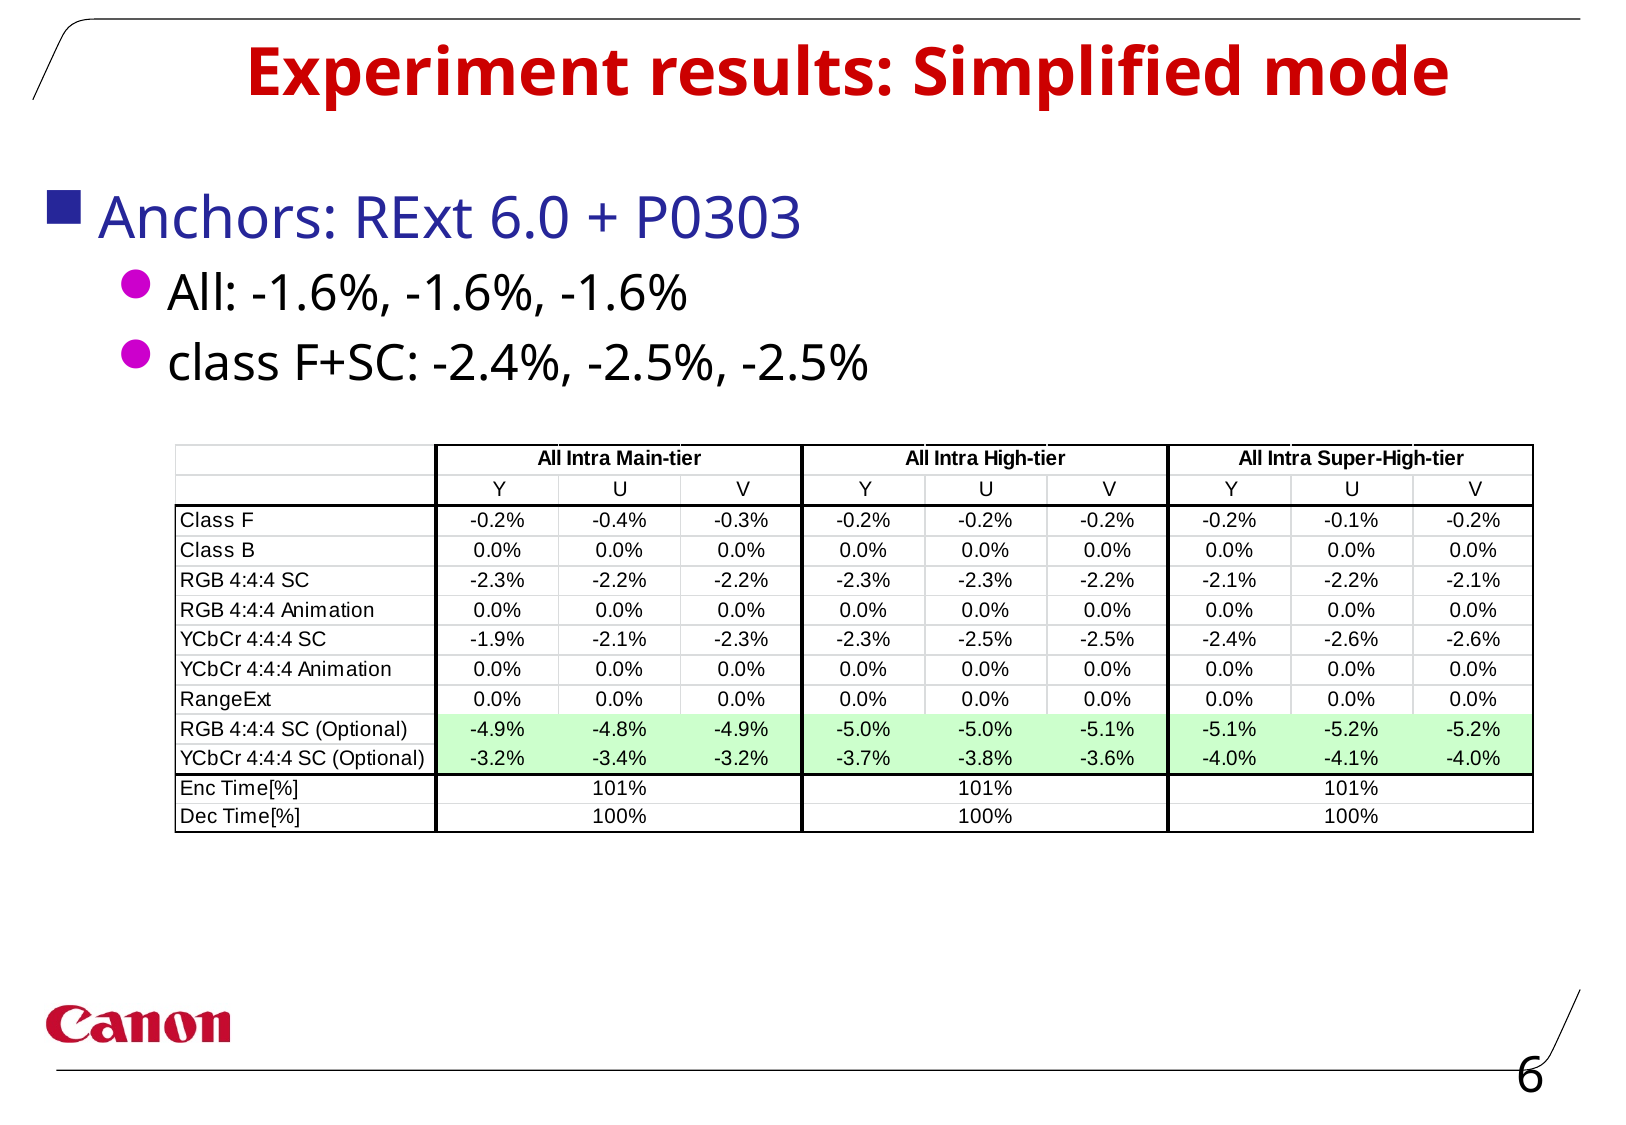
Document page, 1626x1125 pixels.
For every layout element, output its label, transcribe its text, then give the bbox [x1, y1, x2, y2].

picture [174, 444, 1536, 835]
list Anchors: RExt 6.0 + P0303 All: -1.6%, -1.6%, -1.6% class F+SC: -2.4%, -2.5%, -2.5% [27, 172, 1585, 1004]
slide_number 6 [1414, 1063, 1545, 1103]
picture [44, 1004, 232, 1043]
title Experiment results: Simplified mode [151, 19, 1546, 119]
